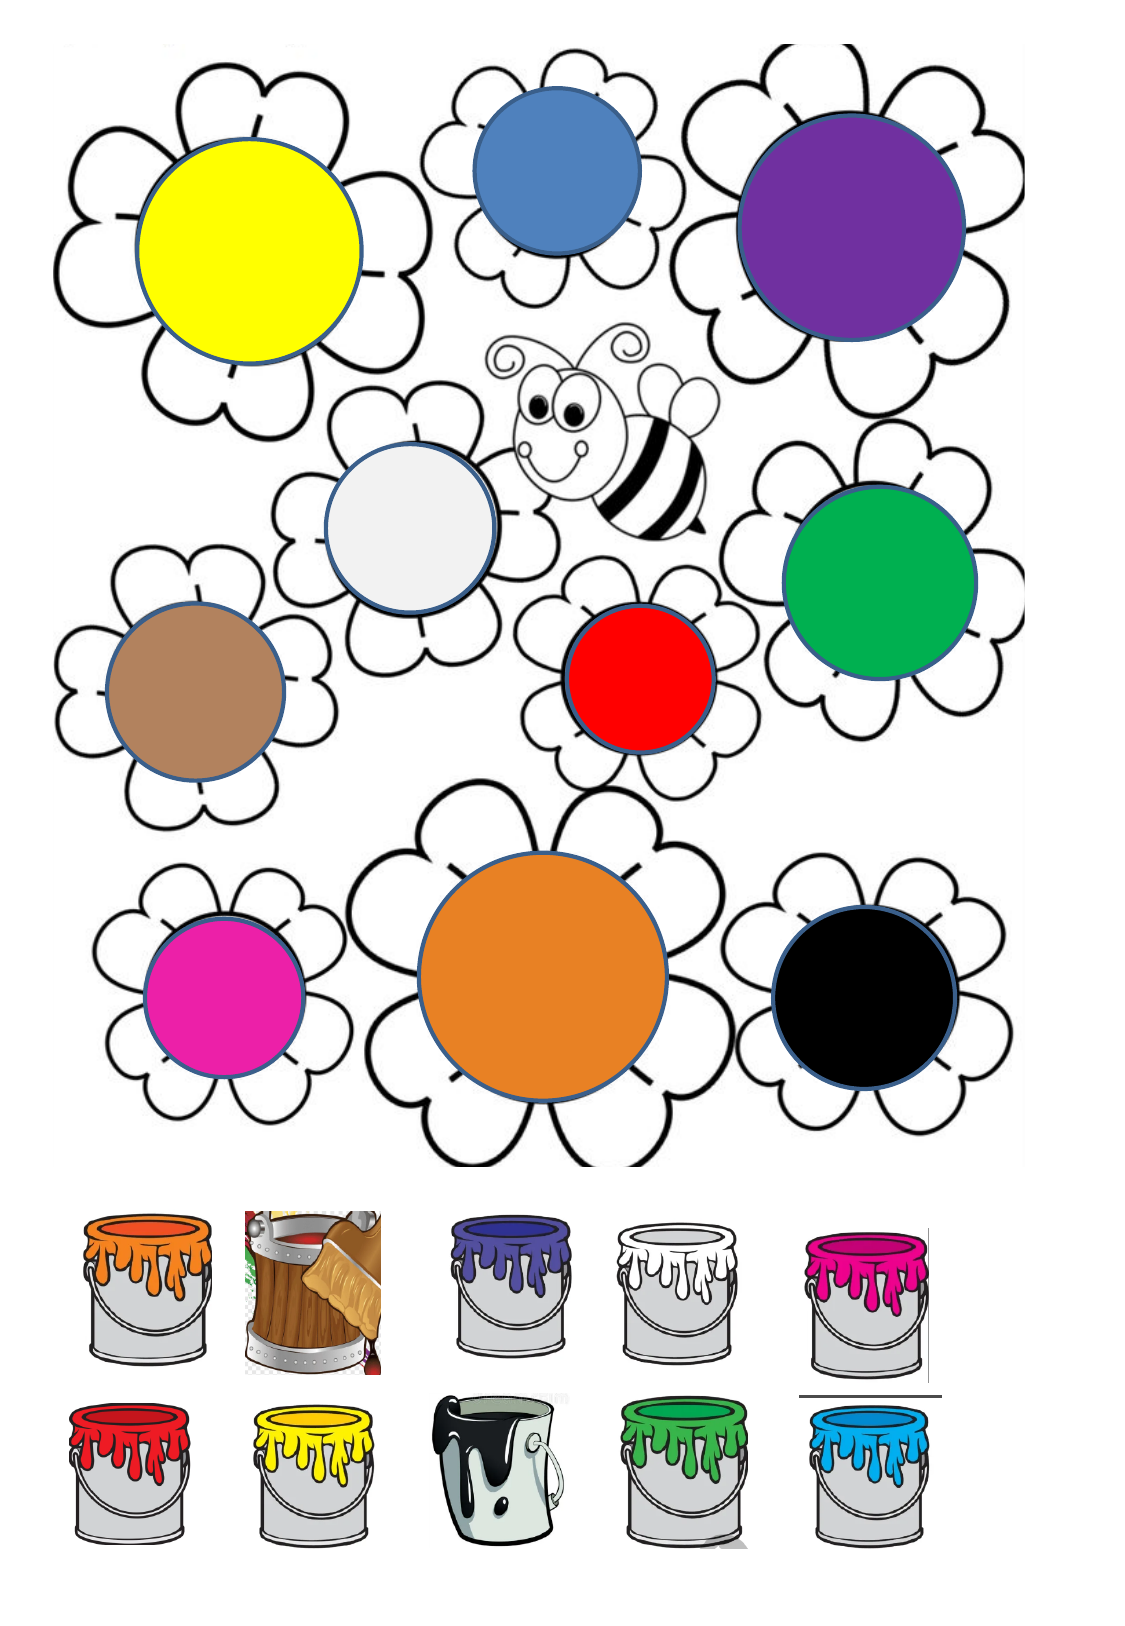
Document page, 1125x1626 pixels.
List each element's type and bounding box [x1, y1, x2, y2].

picture [245, 1211, 381, 1375]
picture [78, 1205, 212, 1368]
picture [798, 1228, 930, 1383]
picture [429, 1392, 570, 1549]
picture [69, 1403, 192, 1545]
picture [444, 1207, 583, 1361]
picture [798, 1395, 943, 1553]
picture [616, 1391, 749, 1549]
picture [52, 44, 1025, 1168]
picture [238, 1395, 387, 1549]
picture [608, 1213, 748, 1371]
